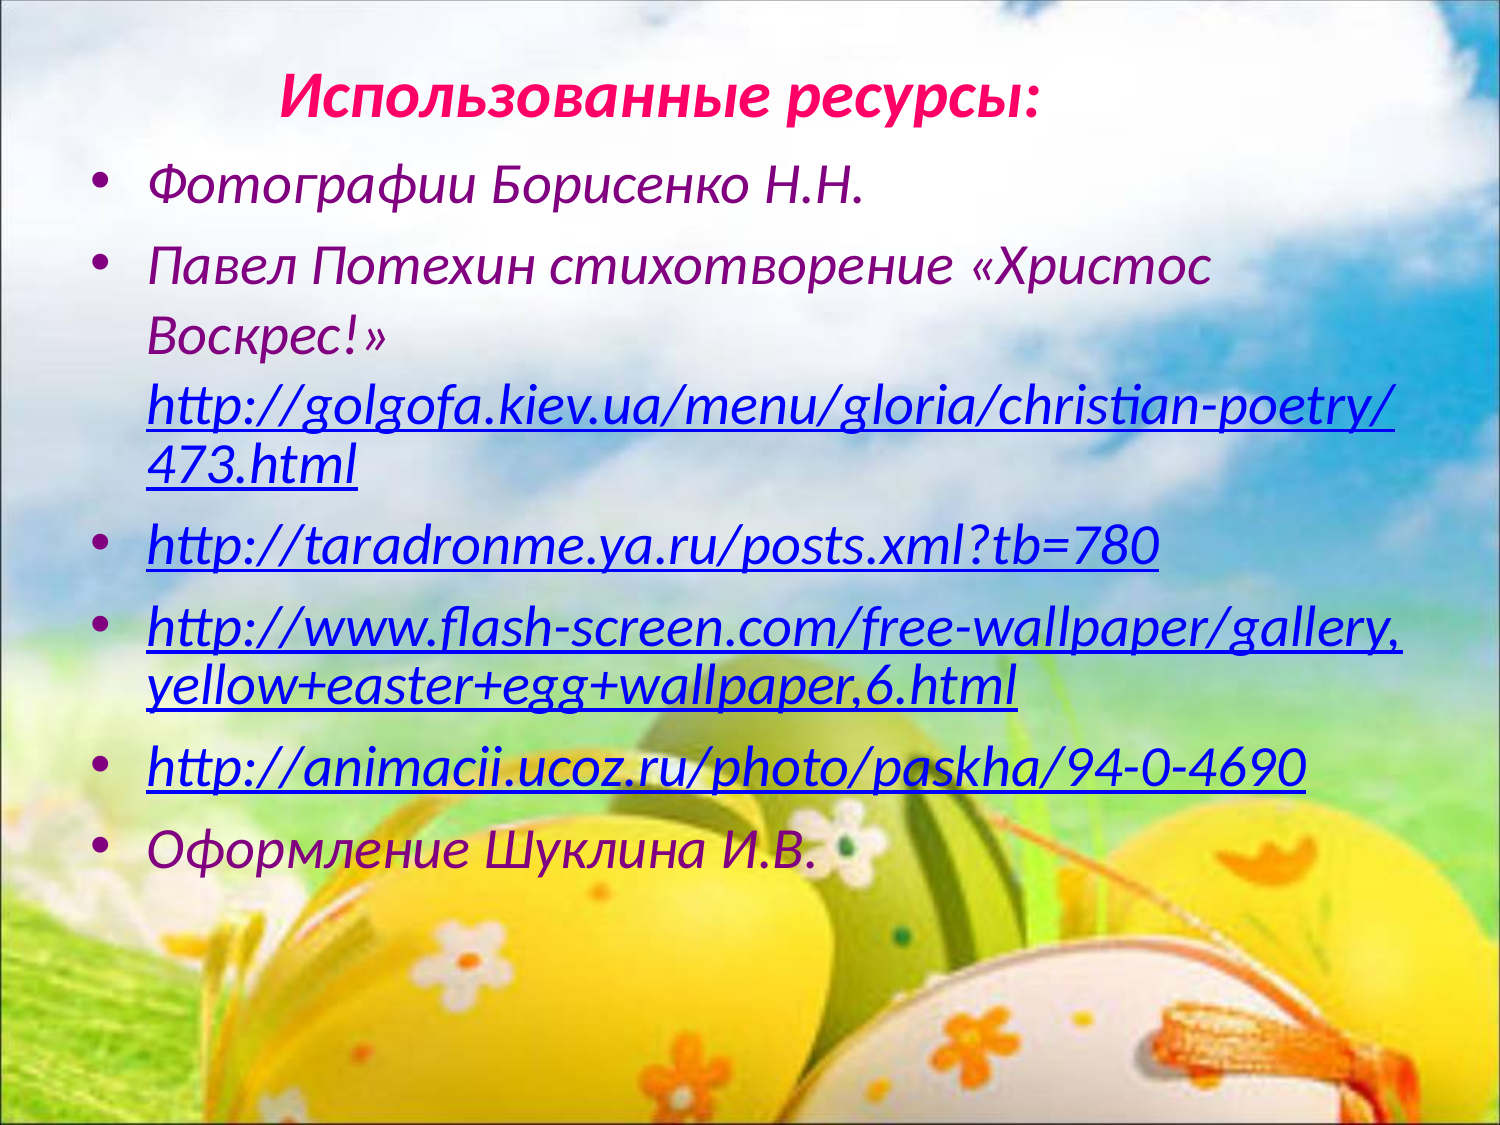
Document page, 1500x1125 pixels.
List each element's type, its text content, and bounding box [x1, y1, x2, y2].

picture [0, 0, 1500, 1125]
list Фотографии Борисенко Н.Н. Павел Потехин стихотворение «Христос Воскрес!» http://golgofa.kiev.ua/menu/gloria/christian-poetry/473.html http://taradronme.ya.ru/posts.xml?tb=780 http://www.flash-screen.com/free-wallpaper/gallery,yellow+easter+egg+wallpaper,6.html http://animacii.ucoz.ru/photo/paskha/94-0-4690 Оформление Шуклина И.В. [74, 136, 1436, 1006]
title Использованные ресурсы: [74, 44, 1247, 136]
